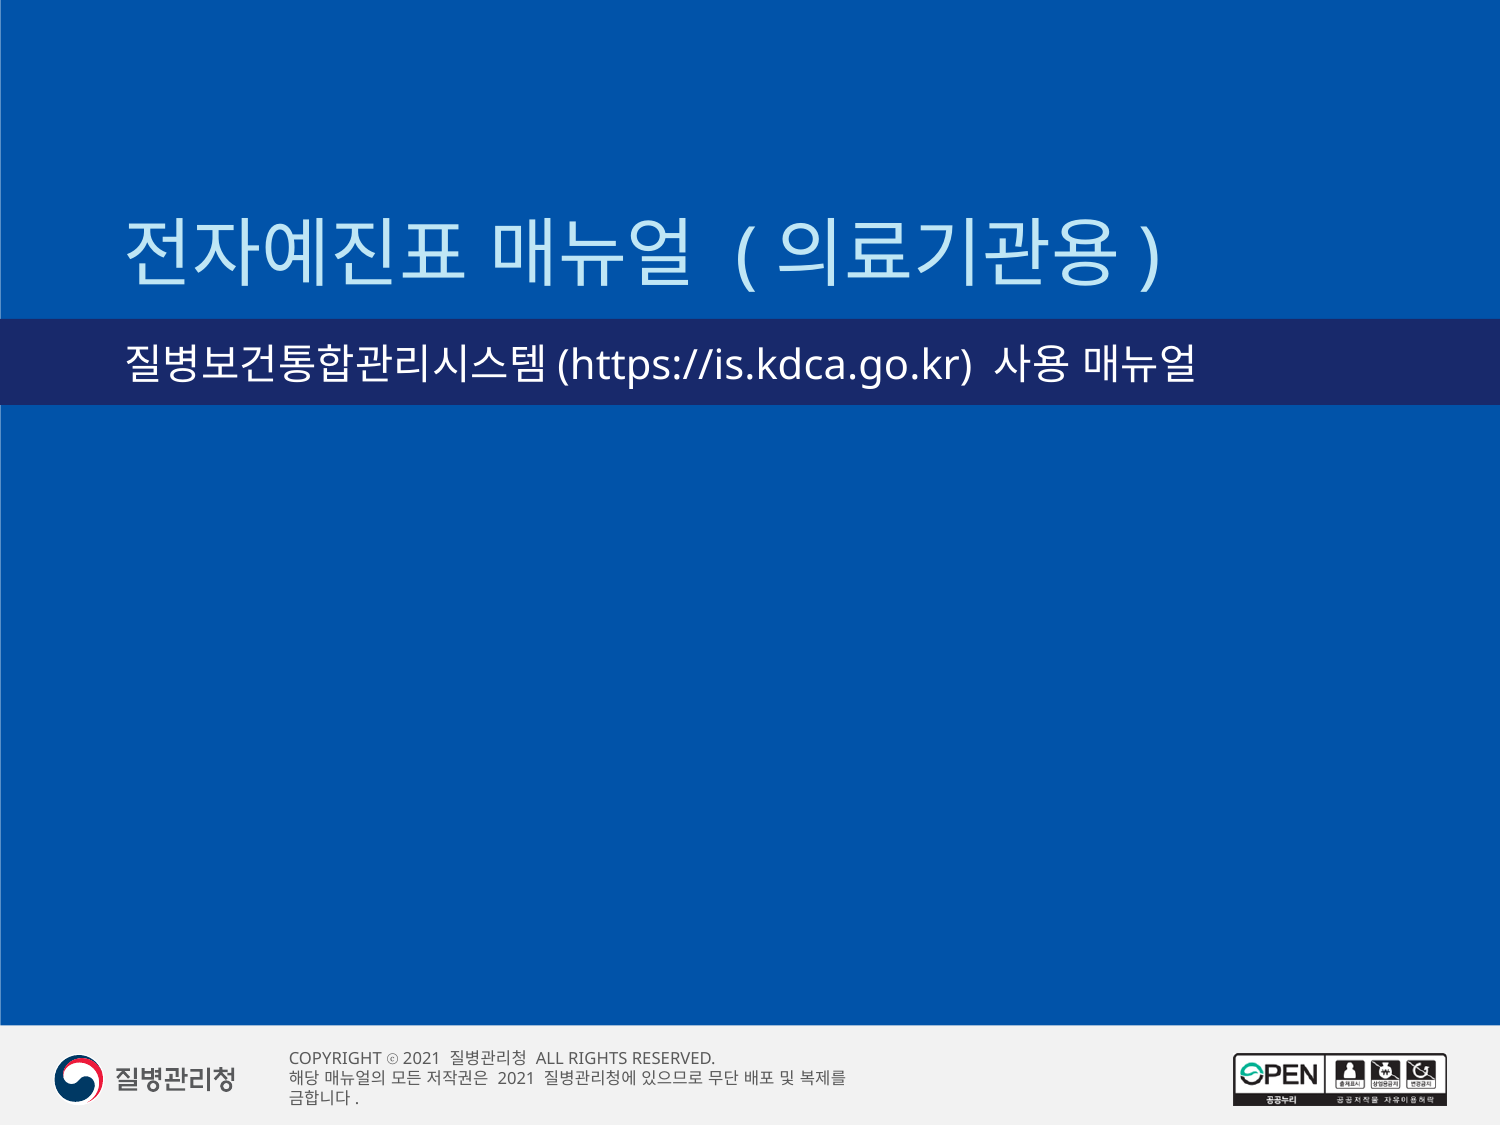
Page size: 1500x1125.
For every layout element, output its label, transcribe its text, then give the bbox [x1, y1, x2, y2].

text_box [0, 0, 1500, 317]
title 전자예진표 매뉴얼 (의료기관용) [108, 203, 1306, 298]
text_box [0, 317, 1500, 407]
text_box [0, 407, 1500, 1024]
text_box 질병보건통합관리시스템(https://is.kdca.go.kr) 사용 매뉴얼 [109, 319, 1419, 407]
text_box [0, 1025, 1500, 1125]
